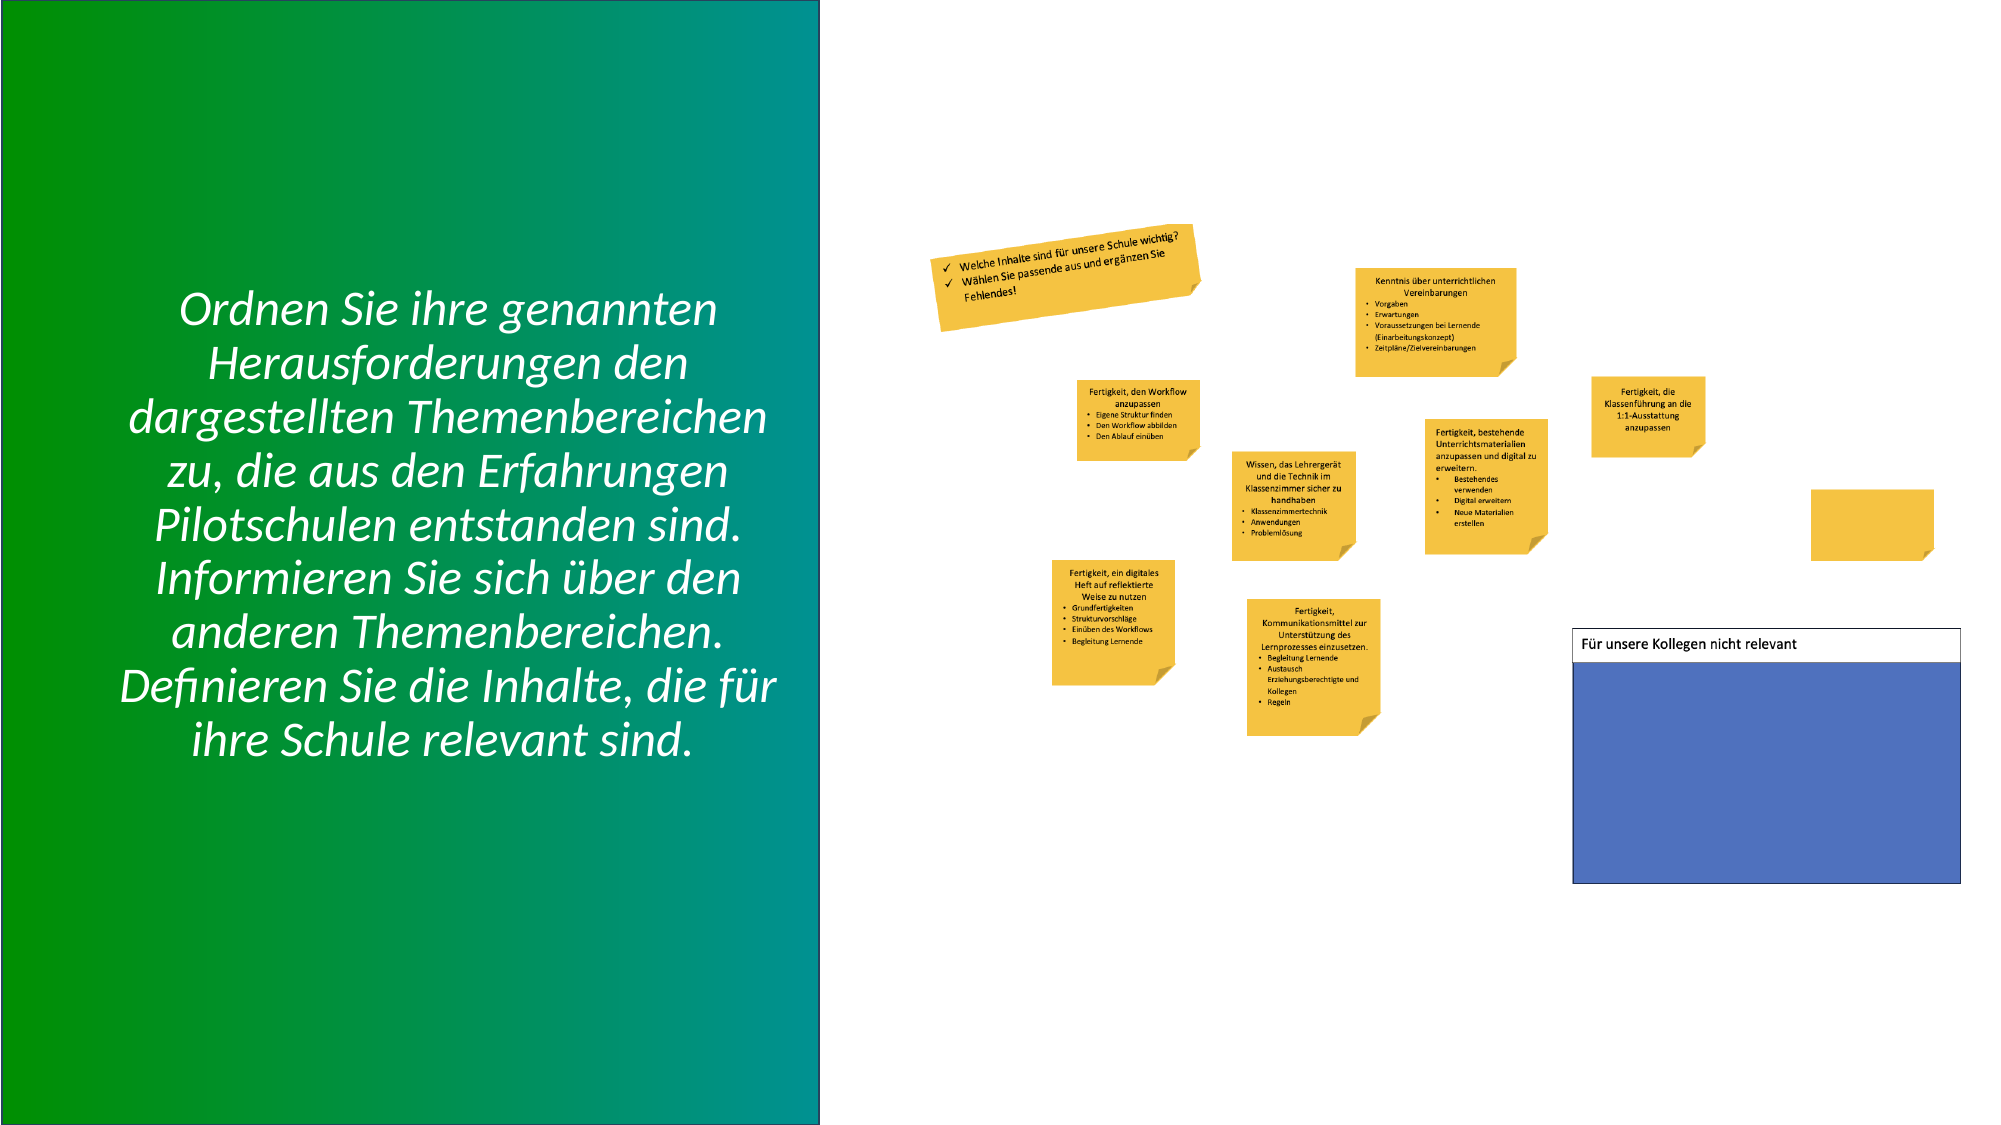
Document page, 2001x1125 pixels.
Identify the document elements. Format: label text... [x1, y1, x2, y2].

text_box Ordnen Sie ihre genannten Herausforderungen den dargestellten Themenbereichen zu, die aus den Erfahrungen Pilotschulen entstanden sind. Informieren Sie sich über den anderen Themenbereichen. Definieren Sie die Inhalte, die für ihre Schule relevant sind. [101, 274, 796, 1021]
picture [921, 224, 1972, 900]
text_box [1, 0, 820, 1125]
